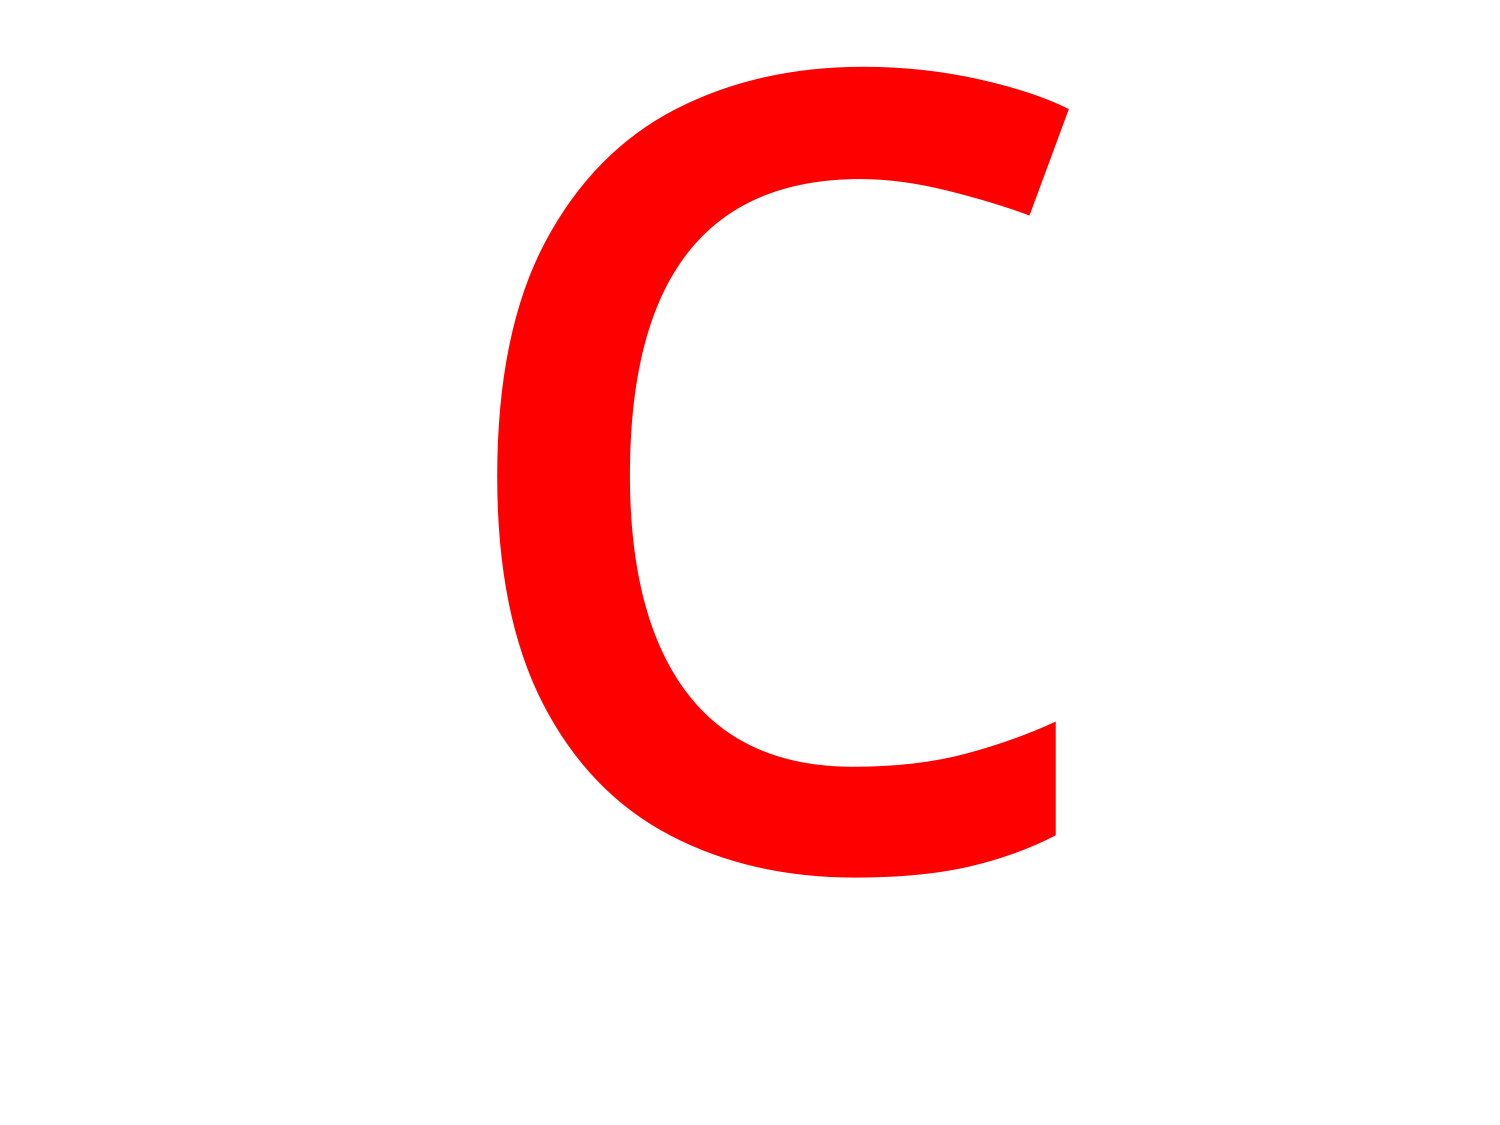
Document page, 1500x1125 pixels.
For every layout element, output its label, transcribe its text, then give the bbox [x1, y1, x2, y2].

text_box c [402, 0, 993, 1125]
